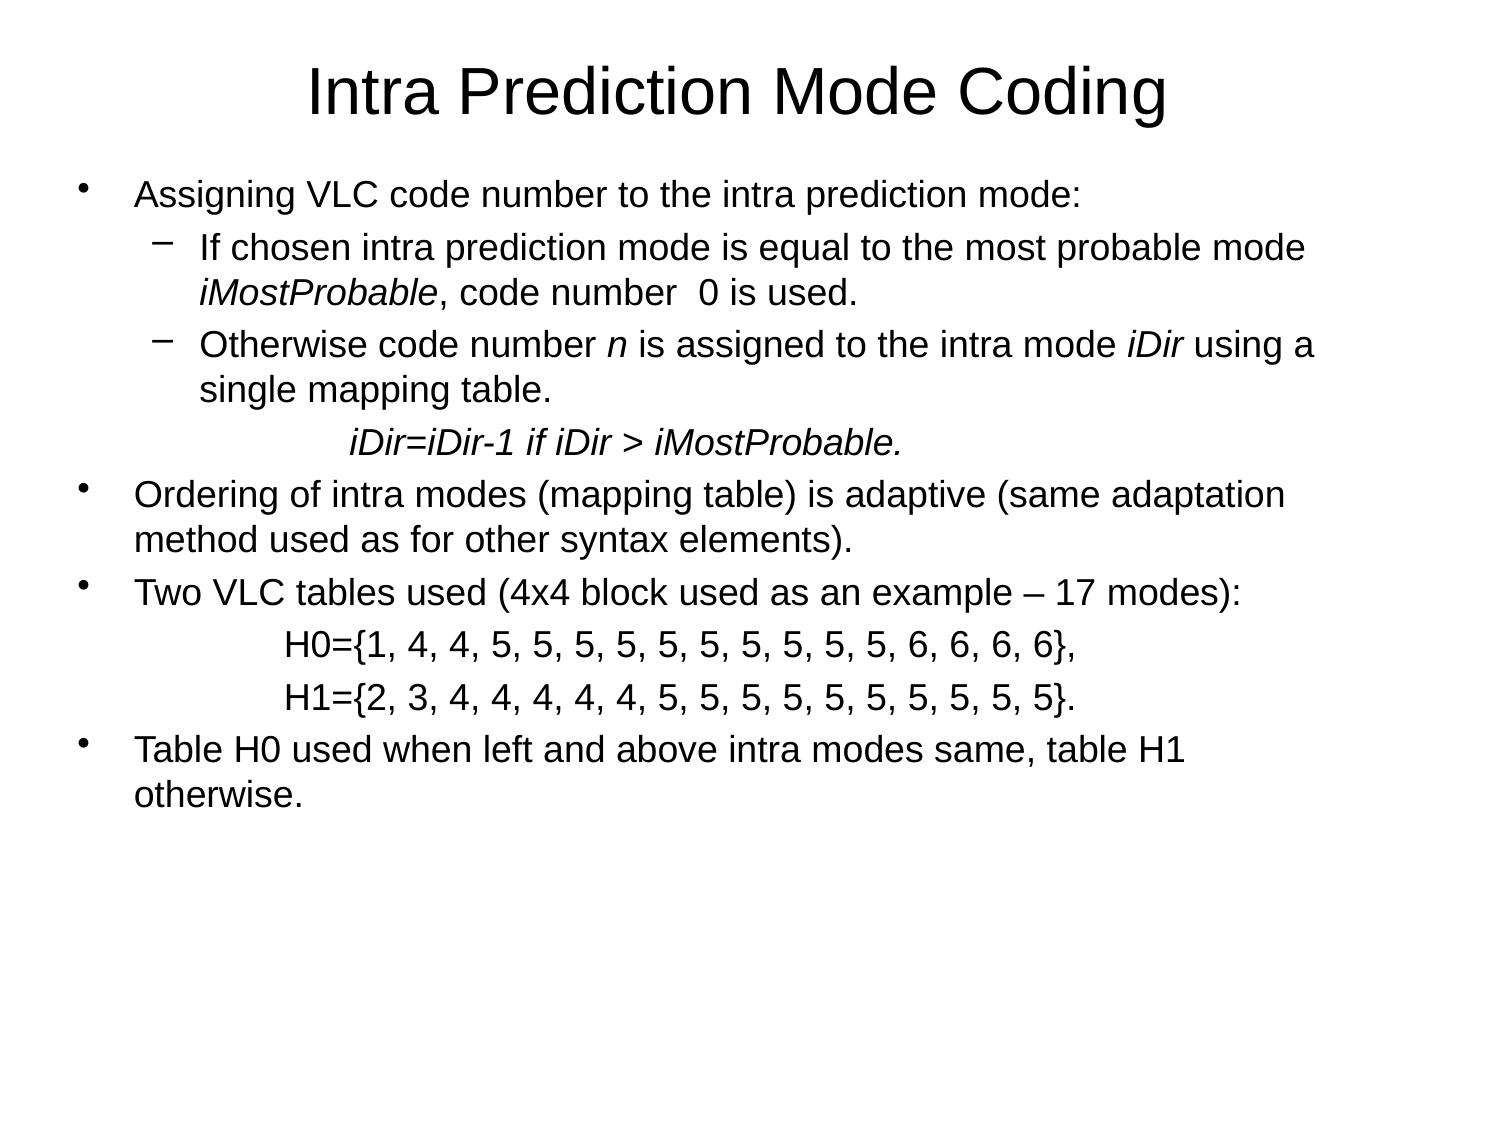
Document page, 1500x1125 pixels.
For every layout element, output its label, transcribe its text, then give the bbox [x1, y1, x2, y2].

title Intra Prediction Mode Coding [99, 37, 1376, 138]
list Assigning VLC code number to the intra prediction mode: If chosen intra prediction mode is equal to the most probable mode iMostProbable, code number 0 is used. Otherwise code number n is assigned to the intra mode iDir using a single mapping table. iDir=iDir-1 if iDir > iMostProbable. Ordering of intra modes (mapping table) is adaptive (same adaptation method used as for other syntax elements). Two VLC tables used (4x4 block used as an example – 17 modes): H0={1, 4, 4, 5, 5, 5, 5, 5, 5, 5, 5, 5, 5, 6, 6, 6, 6}, H1={2, 3, 4, 4, 4, 4, 4, 5, 5, 5, 5, 5, 5, 5, 5, 5, 5}. Table H0 used when left and above intra modes same, table H1 otherwise. [62, 162, 1376, 901]
